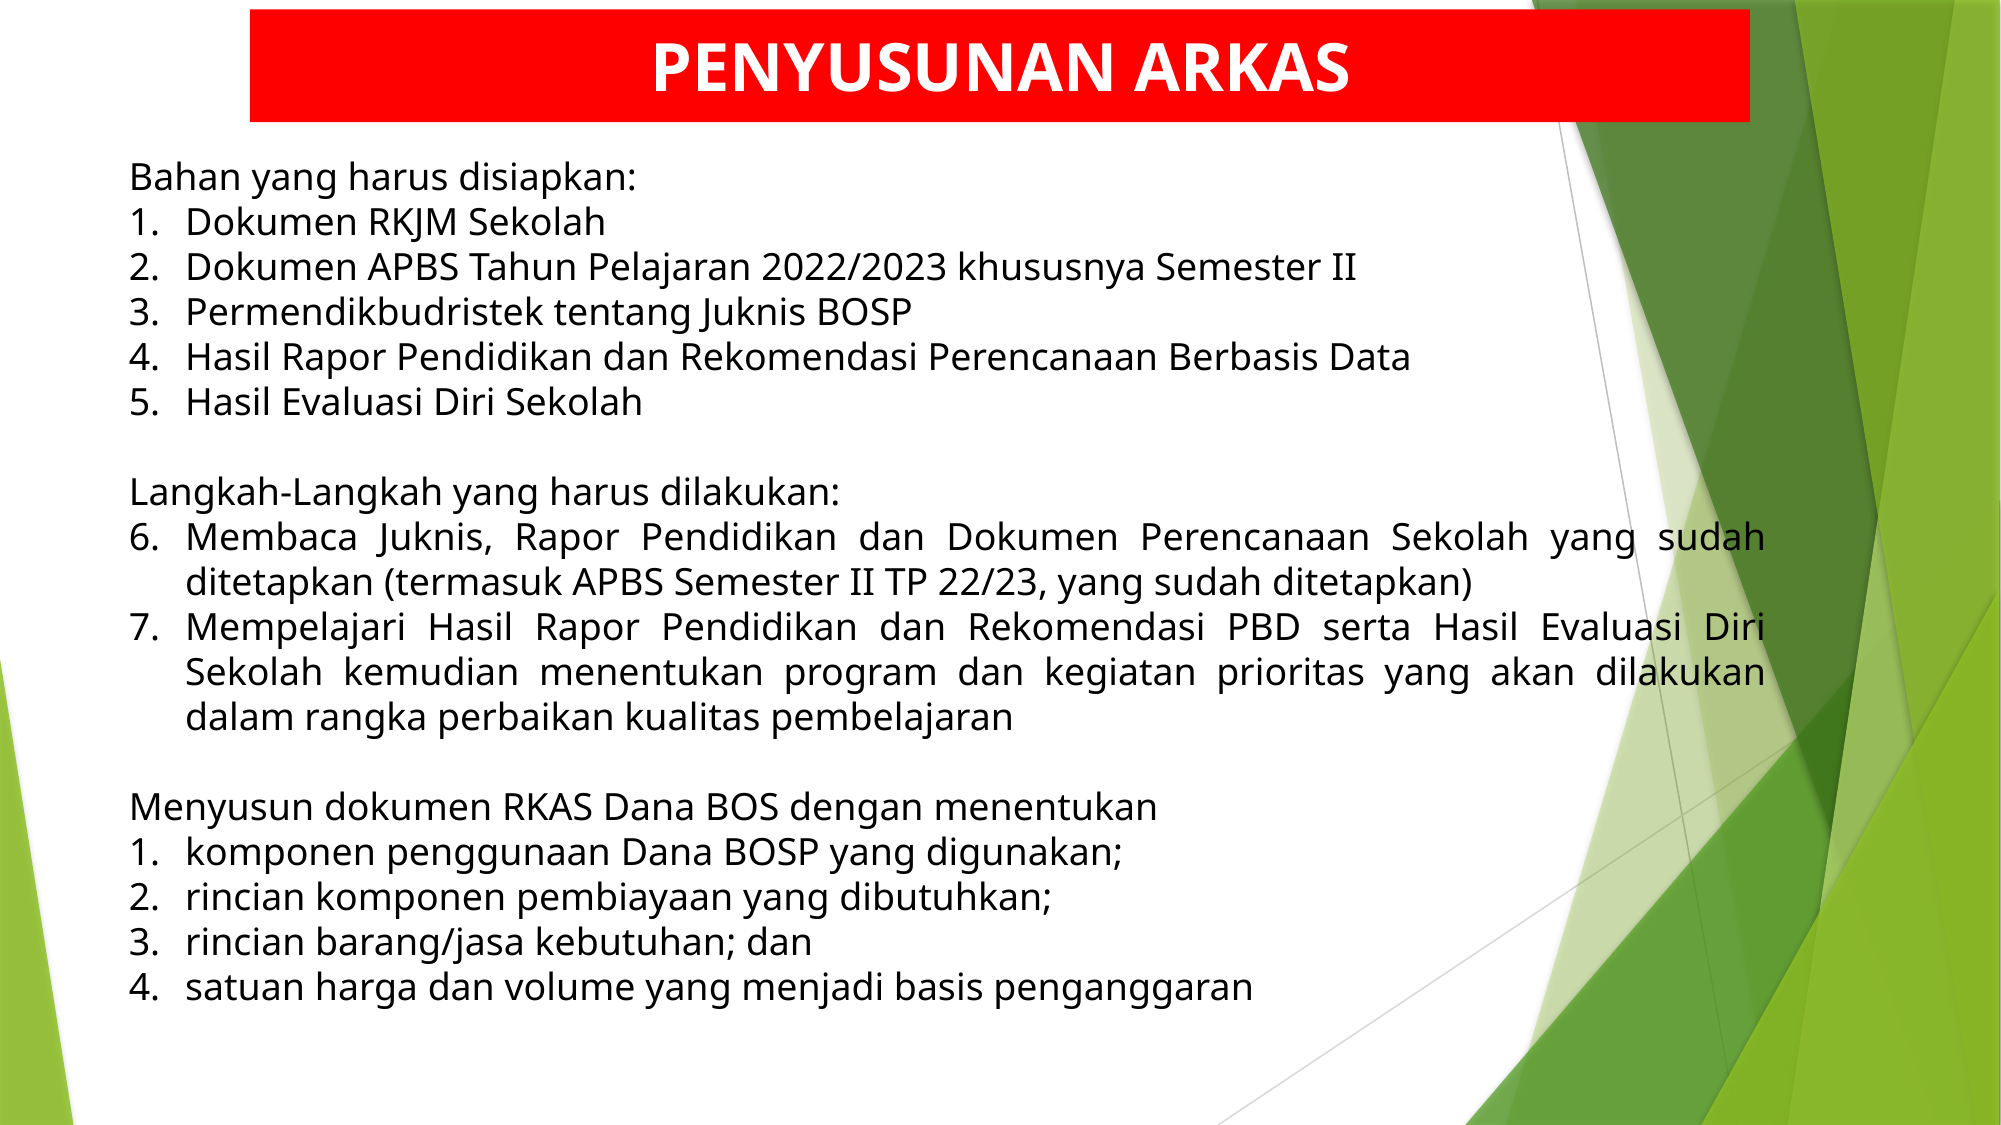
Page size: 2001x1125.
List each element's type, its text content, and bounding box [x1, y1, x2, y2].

text_box PENYUSUNAN ARKAS [252, 17, 1750, 113]
text_box Bahan yang harus disiapkan: Dokumen RKJM Sekolah Dokumen APBS Tahun Pelajaran 2022/2023 khususnya Semester II Permendikbudristek tentang Juknis BOSP Hasil Rapor Pendidikan dan Rekomendasi Perencanaan Berbasis Data Hasil Evaluasi Diri Sekolah Langkah-Langkah yang harus dilakukan: Membaca Juknis, Rapor Pendidikan dan Dokumen Perencanaan Sekolah yang sudah ditetapkan (termasuk APBS Semester II TP 22/23, yang sudah ditetapkan) Mempelajari Hasil Rapor Pendidikan dan Rekomendasi PBD serta Hasil Evaluasi Diri Sekolah kemudian menentukan program dan kegiatan prioritas yang akan dilakukan dalam rangka perbaikan kualitas pembelajaran Menyusun dokumen RKAS Dana BOS dengan menentukan komponen penggunaan Dana BOSP yang digunakan; rincian komponen pembiayaan yang dibutuhkan; rincian barang/jasa kebutuhan; dan satuan harga dan volume yang menjadi basis penganggaran [114, 145, 1782, 1061]
text_box [248, 8, 1751, 124]
